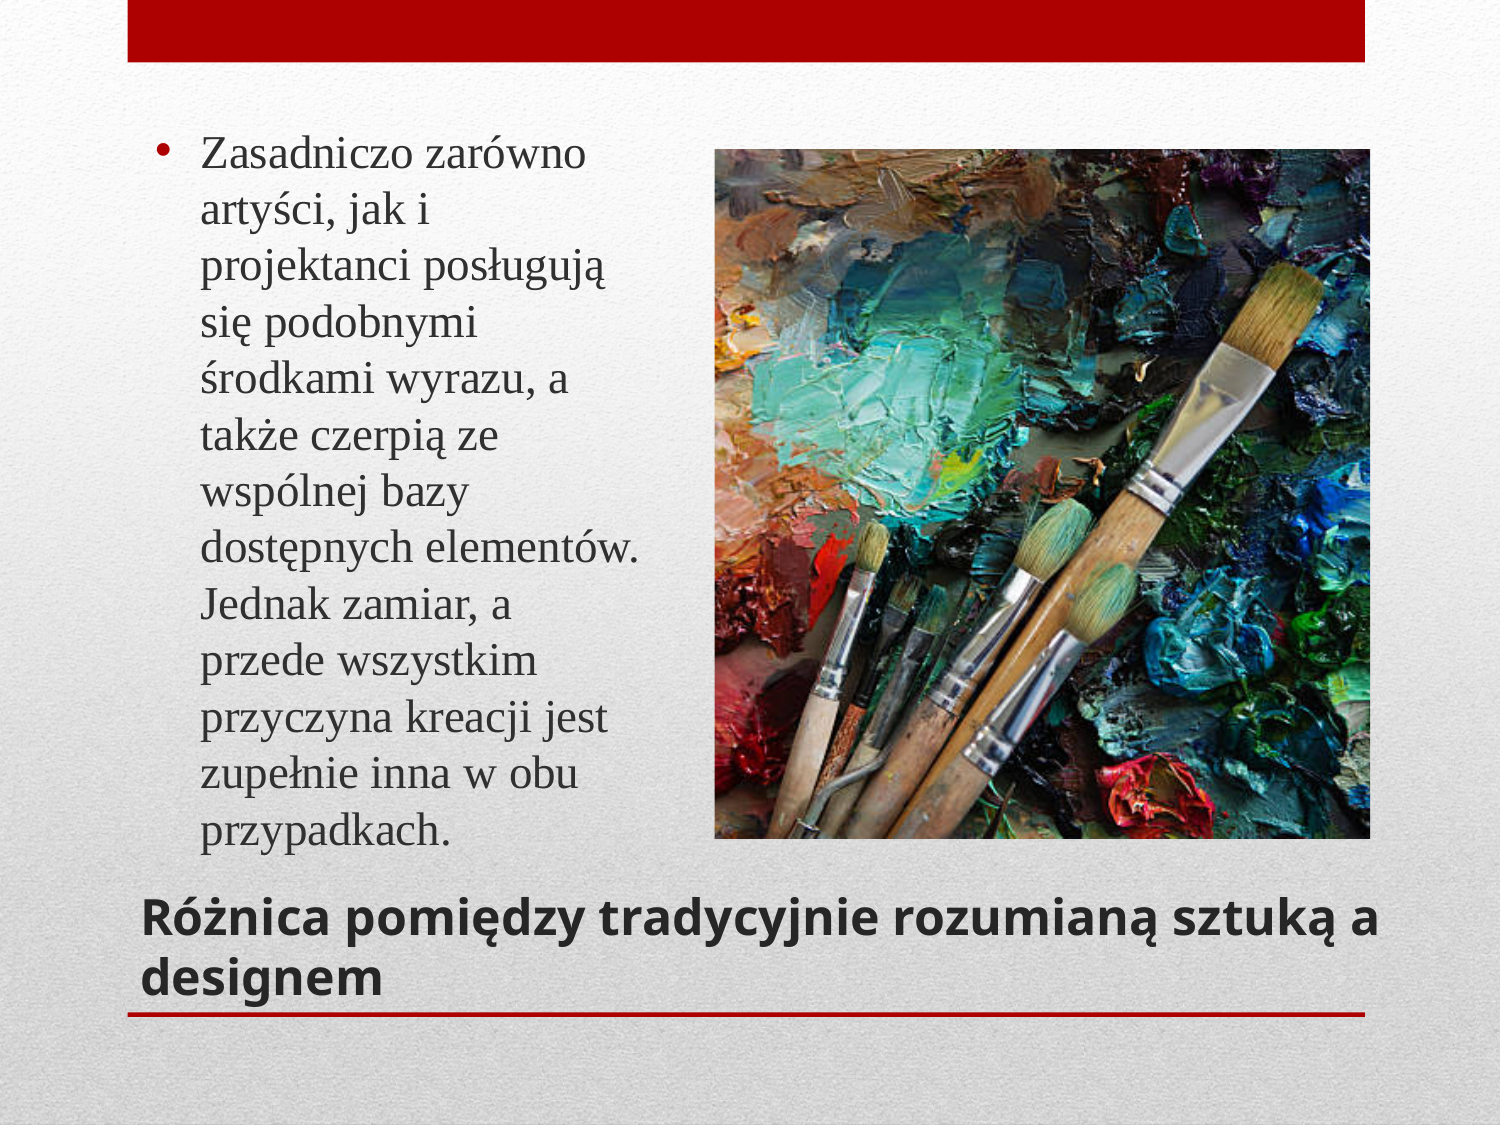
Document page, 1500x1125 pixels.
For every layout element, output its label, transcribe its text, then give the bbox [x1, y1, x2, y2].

title Różnica pomiędzy tradycyjnie rozumianą sztuką a designem [125, 750, 1412, 1013]
picture [713, 148, 1371, 840]
list Zasadniczo zarówno artyści, jak i projektanci posługują się podobnymi środkami wyrazu, a także czerpią ze wspólnej bazy dostępnych elementów. Jednak zamiar, a przede wszystkim przyczyna kreacji jest zupełnie inna w obu przypadkach. [139, 113, 660, 881]
